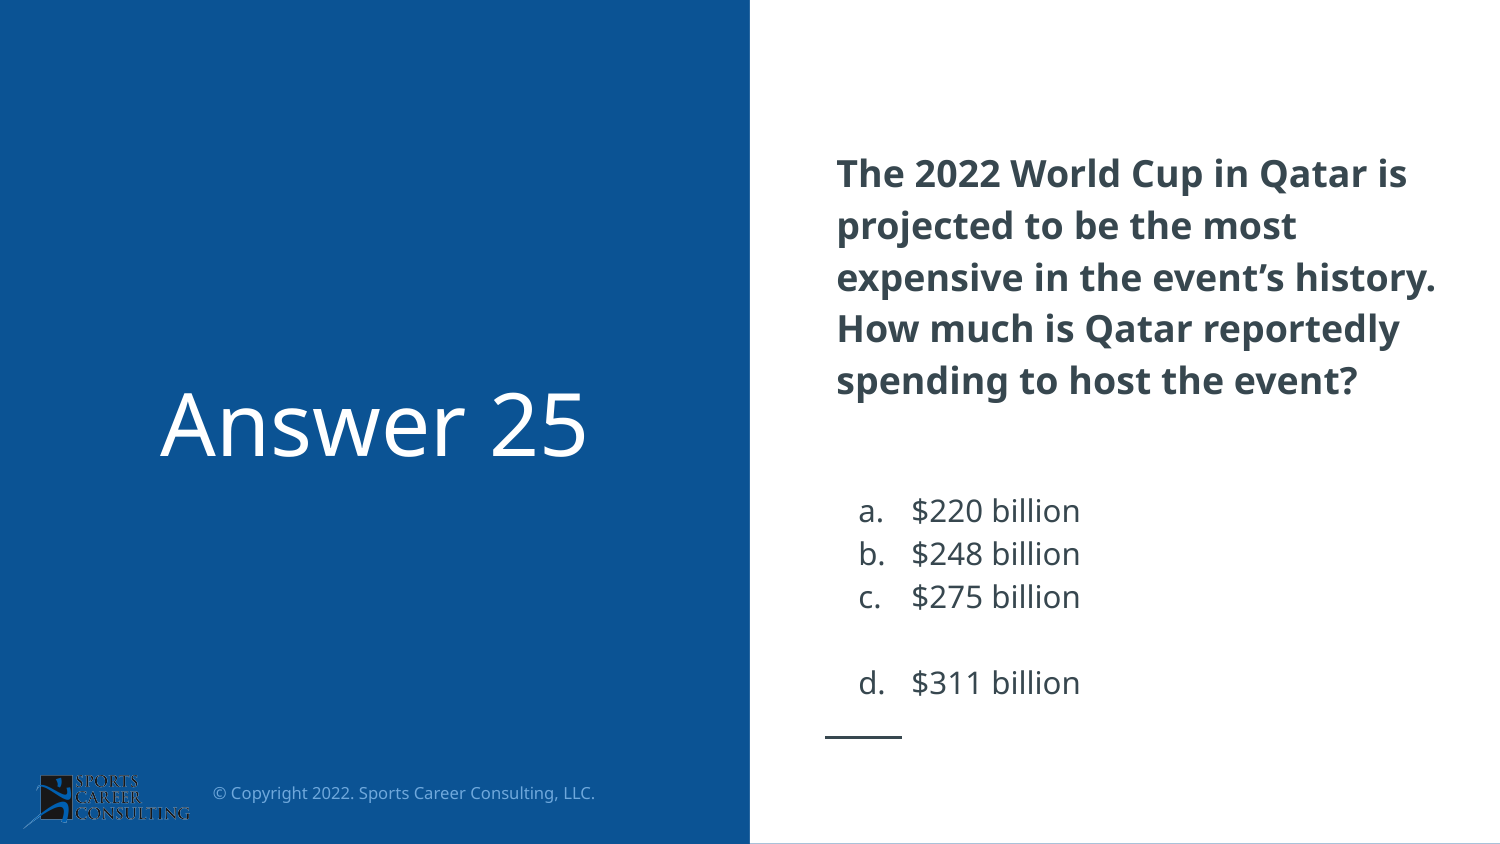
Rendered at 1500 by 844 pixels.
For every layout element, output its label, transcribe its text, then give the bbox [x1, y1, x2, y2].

picture [22, 774, 190, 829]
title Answer 25 [43, 298, 708, 546]
list The 2022 World Cup in Qatar is projected to be the most expensive in the event’s history. How much is Qatar reportedly spending to host the event? $220 billion $248 billion $275 billion $311 billion [821, 118, 1486, 725]
text_box © Copyright 2022. Sports Career Consulting, LLC. [197, 767, 750, 838]
